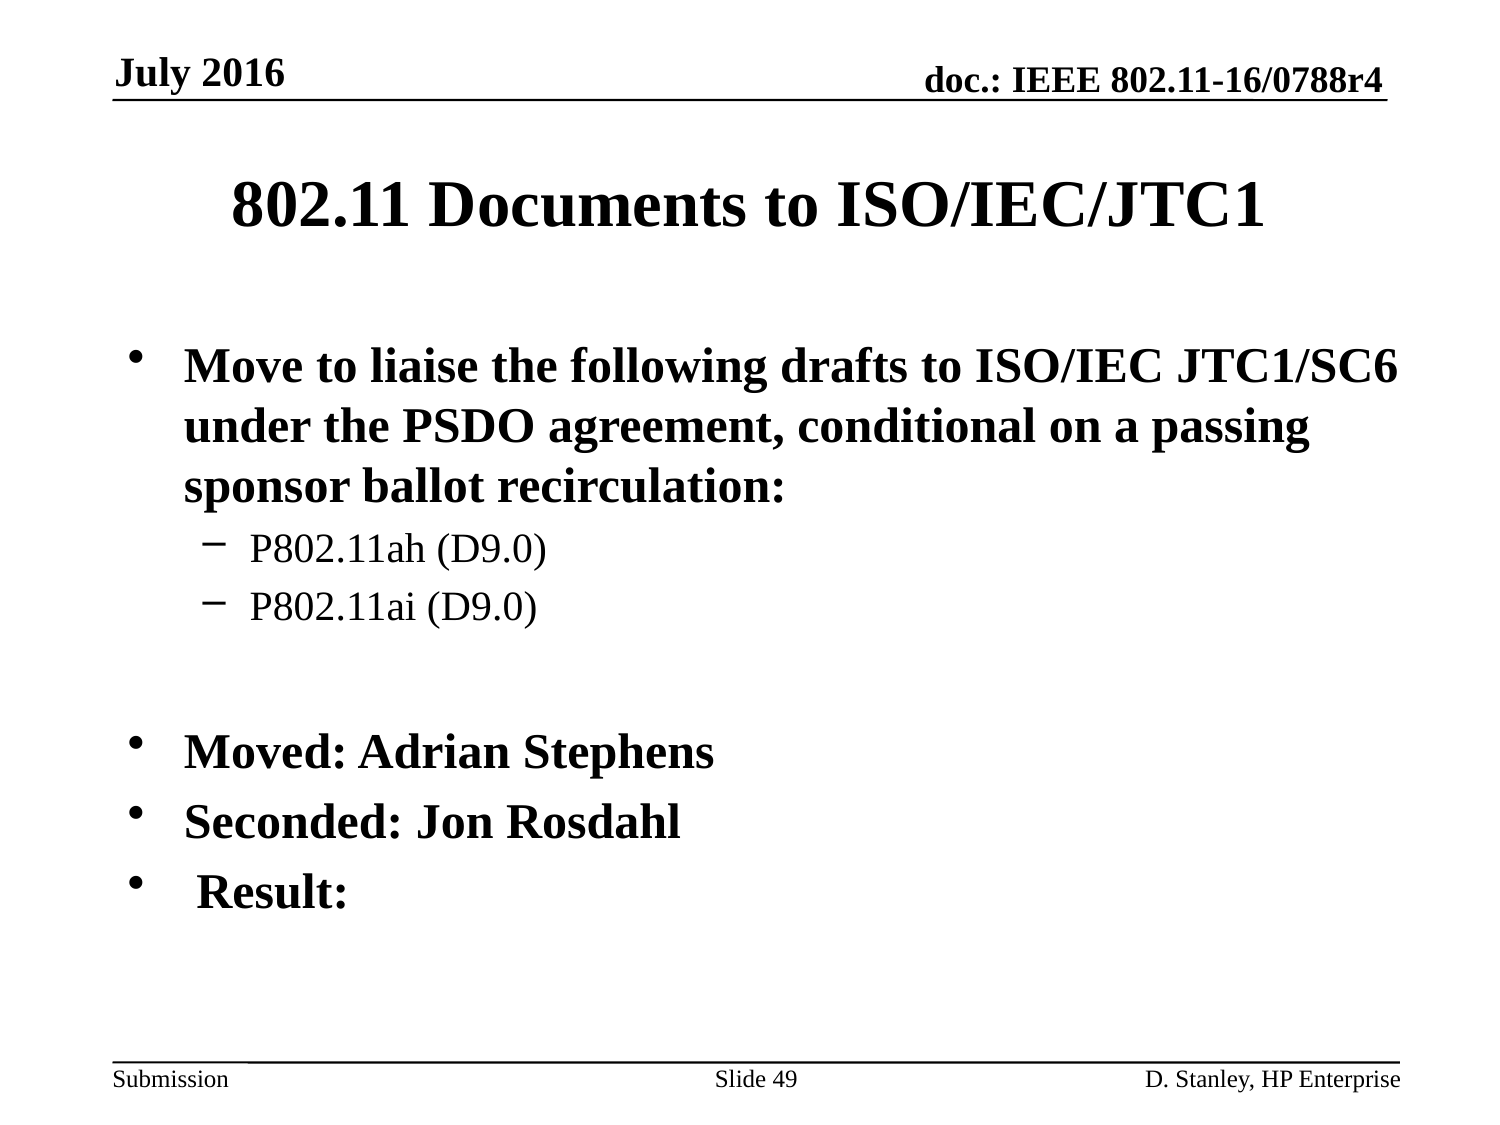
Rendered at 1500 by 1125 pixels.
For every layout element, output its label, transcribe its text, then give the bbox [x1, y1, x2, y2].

slide_number Slide 49 [712, 1061, 800, 1093]
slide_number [114, 49, 423, 95]
list Move to liaise the following drafts to ISO/IEC JTC1/SC6 under the PSDO agreement, conditional on a passing sponsor ballot recirculation: P802.11ah (D9.0) P802.11ai (D9.0) Moved: Adrian Stephens Seconded: Jon Rosdahl Result: [112, 324, 1463, 1038]
footer D. Stanley, HP Enterprise [878, 1061, 1402, 1093]
title 802.11 Documents to ISO/IEC/JTC1 [112, 112, 1388, 288]
